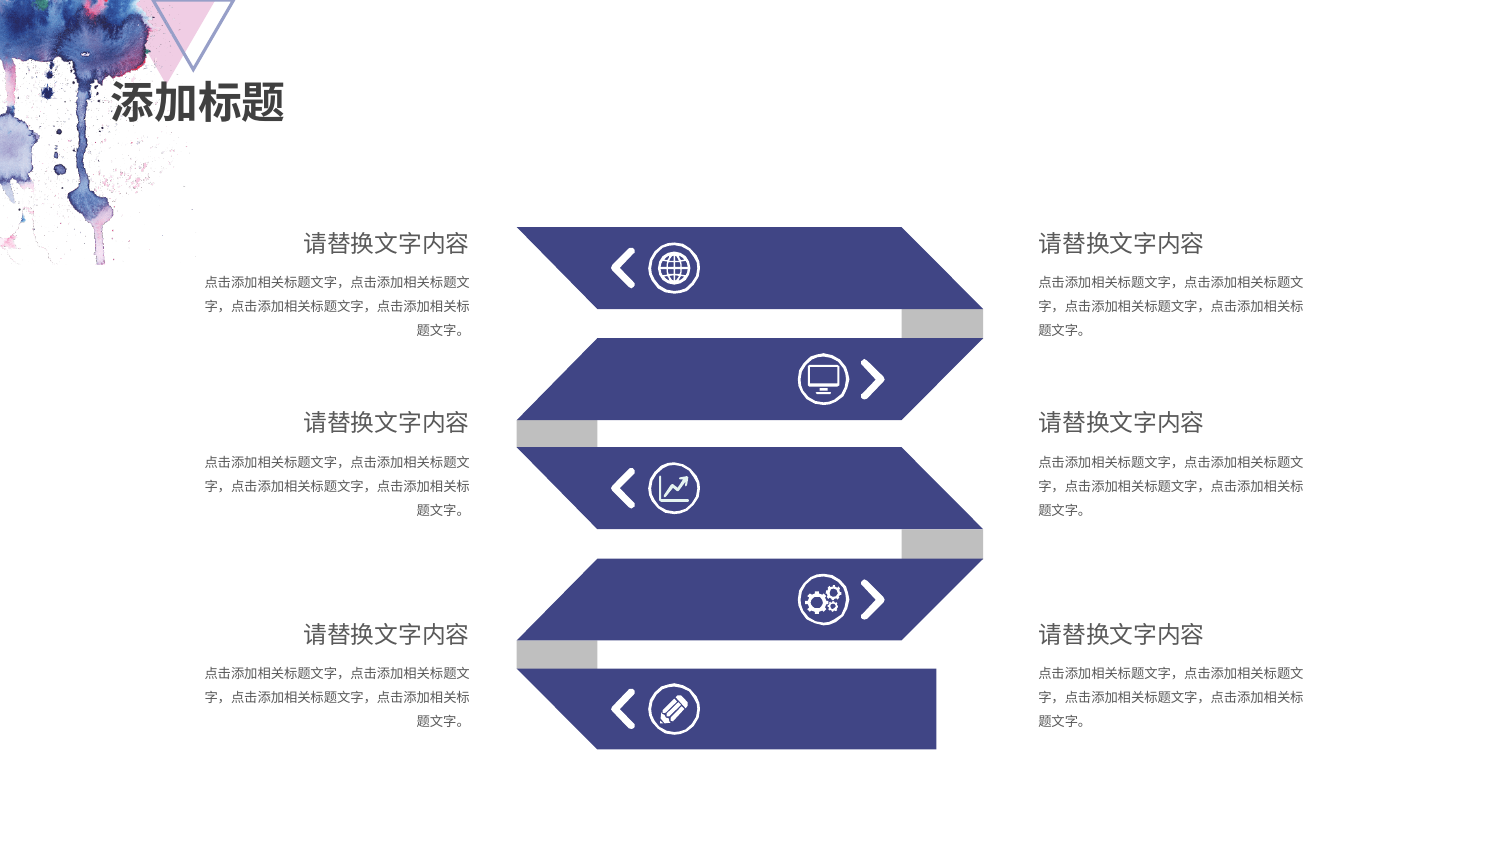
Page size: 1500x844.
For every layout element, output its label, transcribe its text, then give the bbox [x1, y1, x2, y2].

text_box 请替换文字内容 [159, 612, 470, 655]
text_box 点击添加相关标题文字，点击添加相关标题文字，点击添加相关标题文字，点击添加相关标题文字。 [202, 657, 470, 726]
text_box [797, 573, 885, 626]
text_box 点击添加相关标题文字，点击添加相关标题文字，点击添加相关标题文字，点击添加相关标题文字。 [1038, 657, 1306, 726]
text_box [516, 421, 598, 447]
text_box [516, 558, 984, 641]
text_box 点击添加相关标题文字，点击添加相关标题文字，点击添加相关标题文字，点击添加相关标题文字。 [1038, 266, 1306, 335]
text_box 请替换文字内容 [1038, 612, 1349, 655]
text_box 请替换文字内容 [443, 221, 470, 264]
text_box 点击添加相关标题文字，点击添加相关标题文字，点击添加相关标题文字，点击添加相关标题文字。 [202, 266, 470, 335]
text_box [516, 338, 984, 421]
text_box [797, 353, 885, 406]
text_box 点击添加相关标题文字，点击添加相关标题文字，点击添加相关标题文字，点击添加相关标题文字。 [1038, 446, 1306, 514]
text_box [611, 462, 701, 515]
text_box [516, 447, 984, 530]
text_box 点击添加相关标题文字，点击添加相关标题文字，点击添加相关标题文字，点击添加相关标题文字。 [202, 446, 470, 514]
text_box 请替换文字内容 [1038, 401, 1349, 443]
text_box [516, 668, 937, 750]
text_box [611, 242, 701, 294]
text_box [901, 530, 984, 558]
text_box [516, 641, 598, 668]
text_box [901, 310, 984, 338]
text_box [611, 683, 701, 735]
text_box 请替换文字内容 [1038, 221, 1349, 264]
text_box 请替换文字内容 [159, 401, 470, 443]
text_box [516, 227, 984, 310]
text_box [0, 0, 443, 278]
